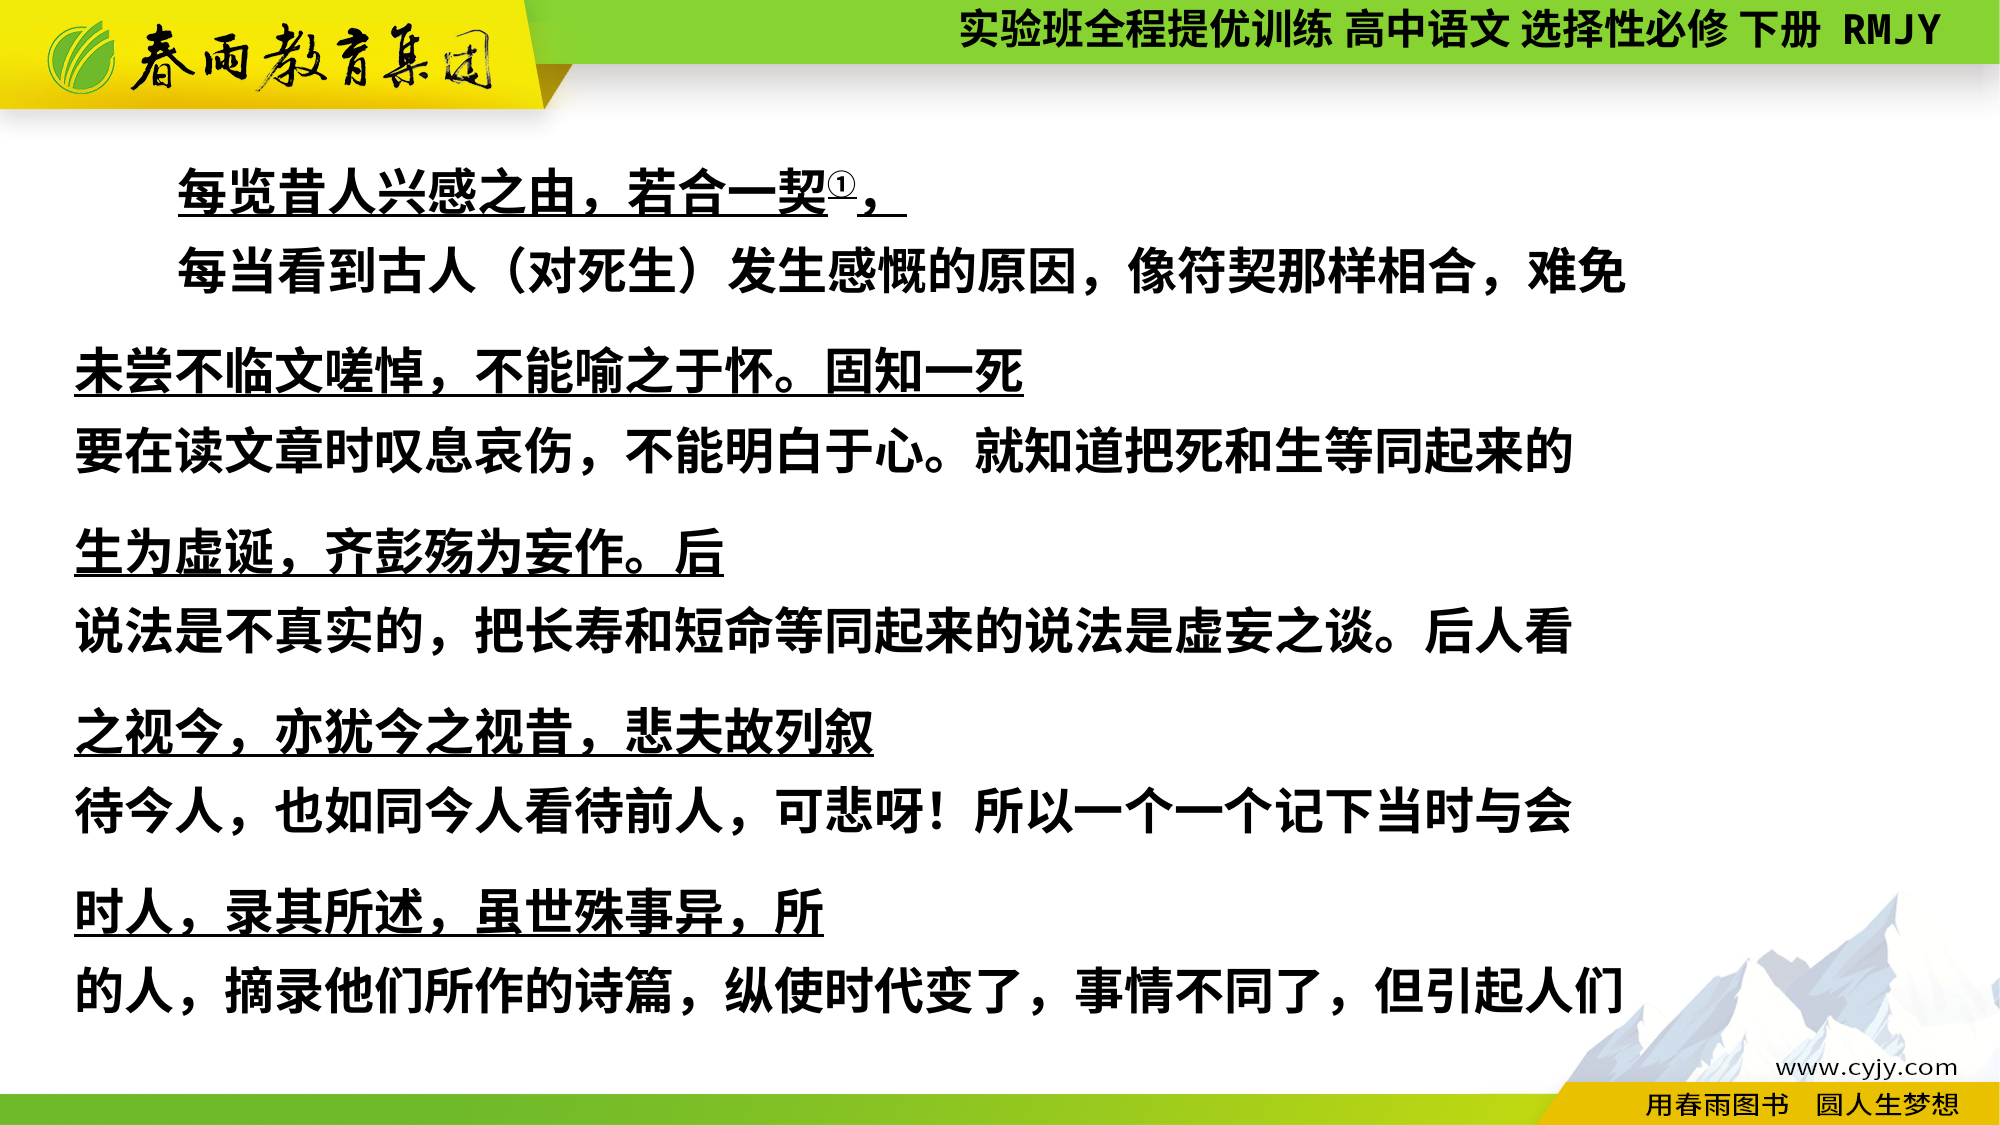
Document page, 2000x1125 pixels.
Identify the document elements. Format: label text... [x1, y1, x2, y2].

picture [0, 0, 2000, 1125]
text_box 每当看到古人（对死生）发生感慨的原因，像符契那样相合，难免 要在读文章时叹息哀伤，不能明白于心。就知道把死和生等同起来的 说法是不真实的，把长寿和短命等同起来的说法是虚妄之谈。后人看 待今人，也如同今人看待前人，可悲呀！所以一个一个记下当时与会 的人，摘录他们所作的诗篇，纵使时代变了，事情不同了，但引起人们 [59, 201, 1944, 1027]
